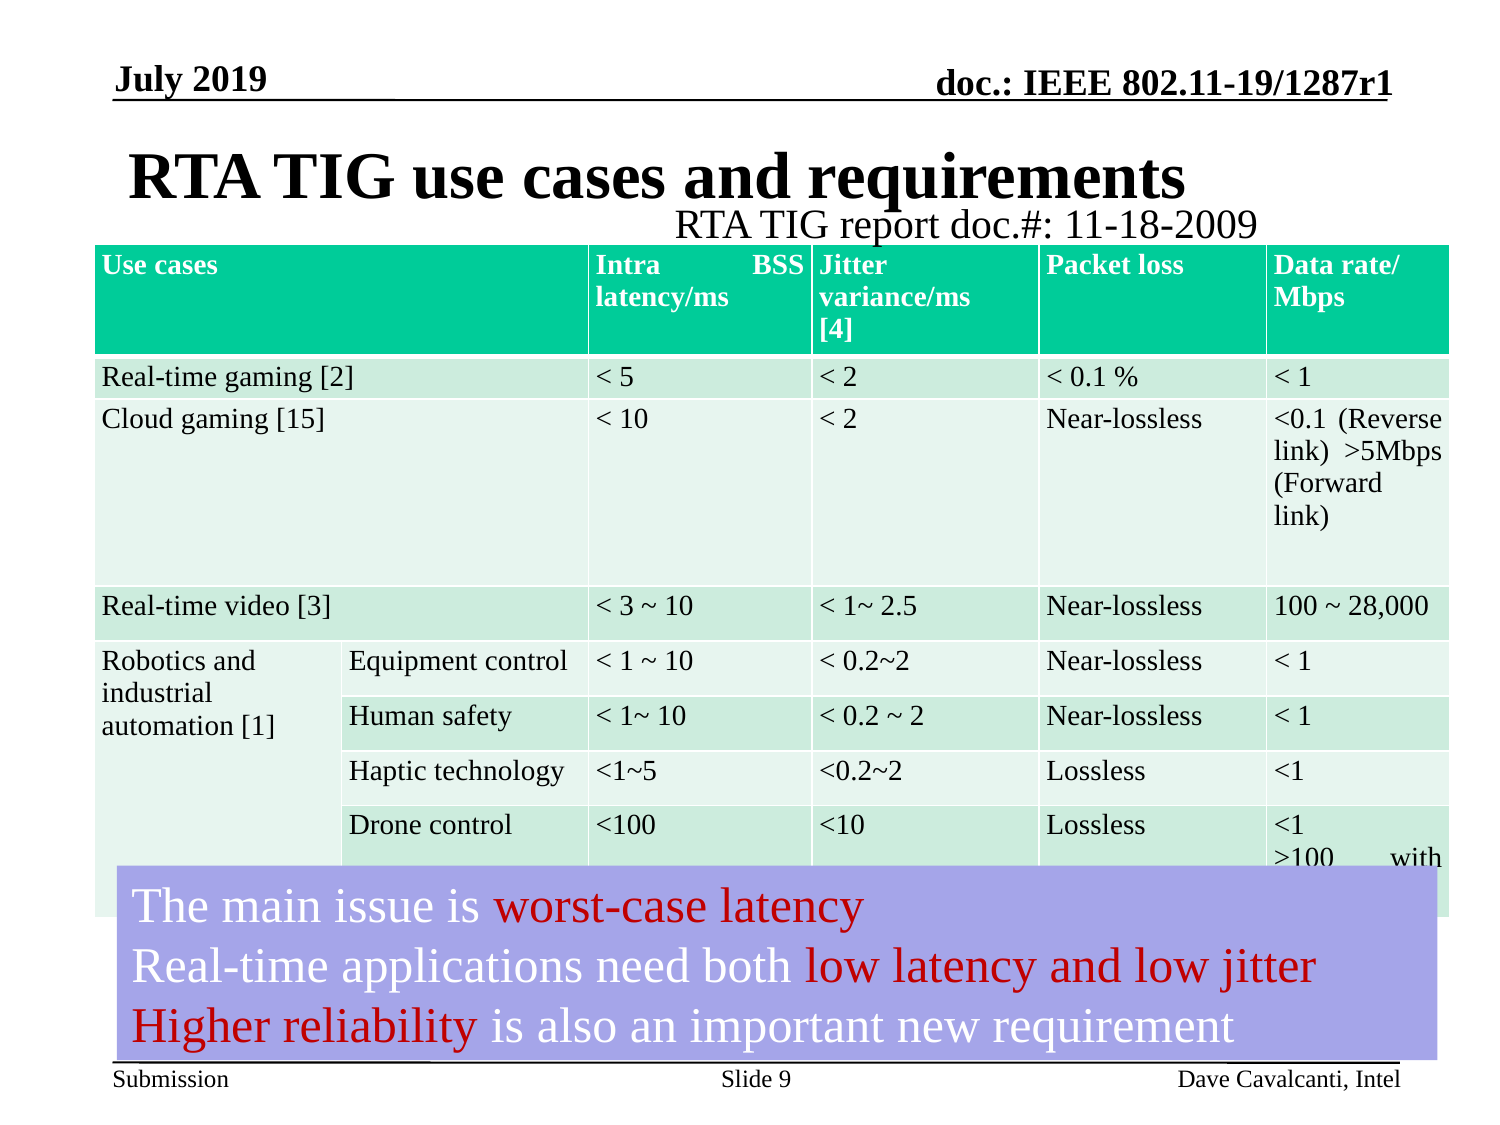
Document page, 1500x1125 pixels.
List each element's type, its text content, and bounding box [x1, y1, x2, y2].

table_cell < 1~ 2.5 [813, 587, 1038, 640]
text_box RTA TIG use cases and requirements [113, 128, 1470, 216]
table_header Data rate/ Mbps [1267, 245, 1449, 354]
table_cell < 1 [1267, 359, 1449, 398]
table_cell Human safety [342, 697, 588, 750]
table_cell <1 [1267, 752, 1449, 805]
table_cell Real-time video [3] [95, 587, 588, 640]
table_cell Near-lossless [1040, 400, 1266, 585]
table_cell < 1 [1267, 642, 1449, 695]
table_cell Lossless [1040, 806, 1266, 865]
text_box The main issue is worst-case latency Real-time applications need both low latency and low jitter Higher reliability is also an important new requirement [116, 865, 1438, 1061]
table_cell < 10 [589, 400, 811, 585]
table_cell Haptic technology [342, 752, 588, 805]
table_cell Near-lossless [1040, 697, 1266, 750]
table_cell Cloud gaming [15] [95, 400, 588, 585]
table_cell <10 [813, 806, 1038, 865]
table_cell < 1 ~ 10 [589, 642, 811, 695]
table_cell < 3 ~ 10 [589, 587, 811, 640]
table_cell <1 >100 with video [1267, 806, 1449, 917]
table_cell <0.1 (Reverse link) >5Mbps (Forward link) [1267, 400, 1449, 585]
table_header Packet loss [1040, 255, 1266, 354]
table_cell < 1 [1267, 697, 1449, 750]
text_box RTA TIG report doc.#: 11-18-2009 [659, 189, 1404, 255]
table_cell < 0.2~2 [813, 642, 1038, 695]
table_cell Robotics and industrial automation [1] [95, 642, 341, 917]
table_cell Real-time gaming [2] [95, 359, 588, 398]
table_cell <0.2~2 [813, 752, 1038, 805]
table_cell < 2 [813, 400, 1038, 585]
table_header Intra BSS latency/ms [589, 245, 811, 354]
table_cell Lossless [1040, 752, 1266, 805]
footer Dave Cavalcanti, Intel [878, 1061, 1402, 1093]
table_cell Equipment control [342, 642, 588, 695]
table_cell <100 [589, 806, 811, 865]
table_header Use cases [95, 245, 588, 354]
table_cell < 0.1 % [1040, 359, 1266, 398]
slide_number Slide 9 [712, 1061, 800, 1123]
table_cell <1~5 [589, 752, 811, 805]
table_cell < 2 [813, 359, 1038, 398]
table_cell < 5 [589, 359, 811, 398]
table_cell Near-lossless [1040, 642, 1266, 695]
table_cell Drone control [342, 806, 588, 865]
table_cell Near-lossless [1040, 587, 1266, 640]
table_cell < 1~ 10 [589, 697, 811, 750]
table_cell 100 ~ 28,000 [1267, 587, 1449, 640]
table_header Jitter variance/ms [4] [813, 255, 1038, 354]
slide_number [114, 54, 423, 100]
table_cell < 0.2 ~ 2 [813, 697, 1038, 750]
